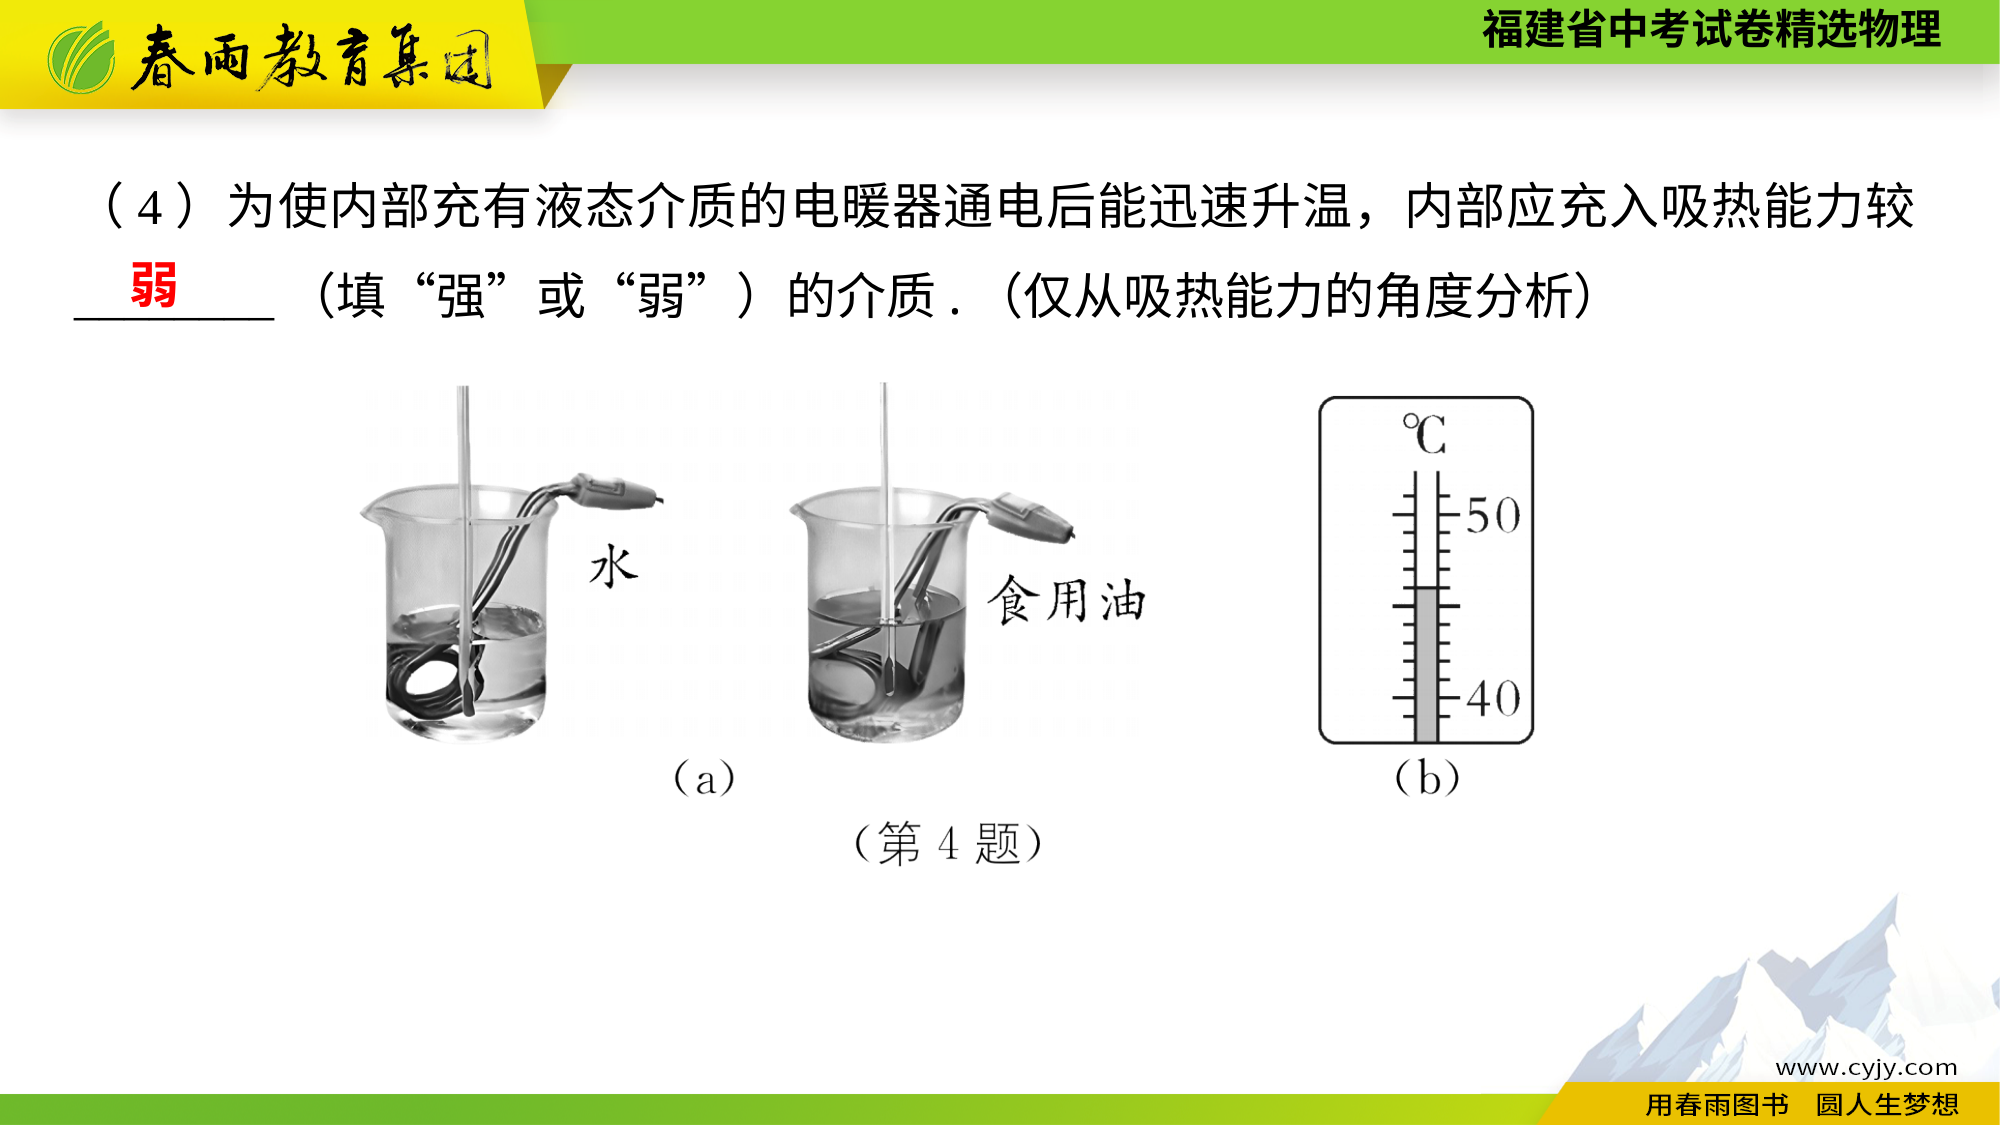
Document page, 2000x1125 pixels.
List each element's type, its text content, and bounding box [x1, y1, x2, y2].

text_box 弱 [114, 245, 245, 321]
text_box （4）为使内部充有液态介质的电暖器通电后能迅速升温，内部应充入吸热能力较________（填“强”或“弱”）的介质.（仅从吸热能力的角度分析） [59, 137, 1944, 333]
picture [0, 0, 2000, 1125]
